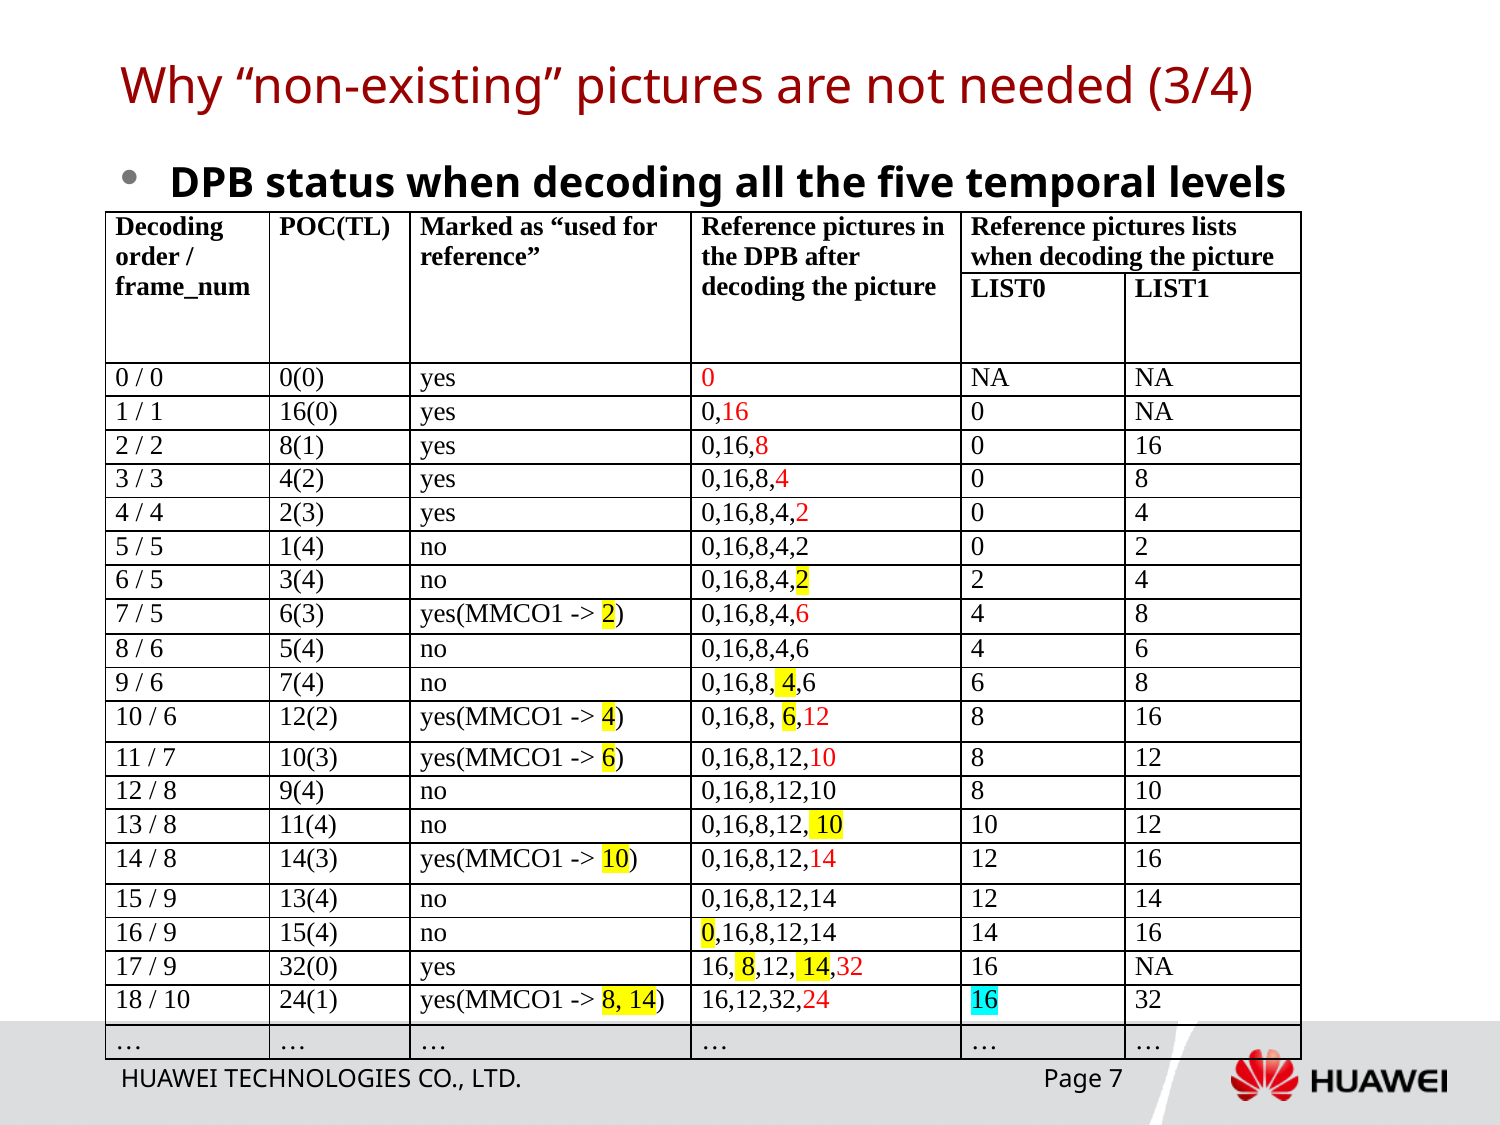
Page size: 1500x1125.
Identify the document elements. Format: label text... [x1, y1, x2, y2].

table_cell 12 [962, 885, 1124, 917]
table_header Marked as “used for reference” [411, 213, 690, 362]
table_cell … [692, 1026, 960, 1058]
table_cell 10(3) [270, 743, 409, 775]
table_cell 13 / 8 [106, 810, 269, 842]
table_cell 14 / 8 [106, 844, 269, 883]
table_header Decoding order / frame_num [106, 213, 269, 362]
table_cell 11(4) [270, 810, 409, 842]
table_cell 16 [1126, 431, 1300, 463]
table_cell … [270, 1026, 409, 1058]
table_cell 7 / 5 [106, 600, 269, 633]
table_cell 8(1) [270, 431, 409, 463]
table_cell 8 [1126, 465, 1300, 497]
table_cell NA [1126, 952, 1300, 984]
table_header Reference pictures lists when decoding the picture [962, 213, 1300, 272]
table_cell 0,16,8, 4,6 [692, 668, 960, 700]
table_cell 1(4) [270, 532, 409, 564]
table_cell yes(MMCO1 -> 4) [411, 702, 690, 741]
table_cell 0,16,8,4,2 [692, 566, 960, 598]
table_cell 15 / 9 [106, 885, 269, 917]
table_cell 4 / 4 [106, 498, 269, 530]
table_cell 16(0) [270, 397, 409, 429]
table_cell 16 [1126, 702, 1300, 741]
table_cell 8 [962, 743, 1124, 775]
table_cell 12(2) [270, 702, 409, 741]
title Why “non-existing” pictures are not needed (3/4) [106, 11, 1378, 128]
table_cell no [411, 532, 690, 564]
table_cell 8 [962, 702, 1124, 741]
table_cell 2 / 2 [106, 431, 269, 463]
table_cell 2 [1126, 532, 1300, 564]
table_cell 3 / 3 [106, 465, 269, 497]
table_cell 0 / 0 [106, 364, 269, 395]
table_cell NA [1126, 397, 1300, 429]
table_cell 32(0) [270, 952, 409, 984]
table_cell 16 [1126, 844, 1300, 883]
table_cell 12 / 8 [106, 777, 269, 808]
list DPB status when decoding all the five temporal levels [106, 128, 1409, 985]
table_cell 13(4) [270, 885, 409, 917]
table_cell 8 [1126, 668, 1300, 700]
table_cell yes(MMCO1 -> 6) [411, 743, 690, 775]
table_cell 0,16,8,4 [692, 465, 960, 497]
table_cell 10 / 6 [106, 702, 269, 741]
table_cell 4 [1126, 498, 1300, 530]
table_cell 5(4) [270, 635, 409, 667]
table_cell LIST0 [962, 274, 1124, 362]
table_cell 0,16,8, 6,12 [692, 702, 960, 741]
table_cell 0 [962, 465, 1124, 497]
table_cell 6 [962, 668, 1124, 700]
table_cell 6 / 5 [106, 566, 269, 598]
table_cell 16 [962, 986, 1124, 1024]
table_cell 10 [1126, 777, 1300, 808]
table_cell 0,16,8,4,6 [692, 600, 960, 633]
table_cell 0(0) [270, 364, 409, 395]
table_cell no [411, 635, 690, 667]
table_cell 6(3) [270, 600, 409, 633]
table_cell yes [411, 397, 690, 429]
table_cell 6 [1126, 635, 1300, 667]
table_cell 0 [692, 364, 960, 395]
table_cell 32 [1126, 986, 1300, 1024]
table_cell 0,16,8,4,2 [692, 532, 960, 564]
table_header POC(TL) [270, 213, 409, 362]
table_cell 0,16,8,12, 10 [692, 810, 960, 842]
table_cell 0,16,8,12,14 [692, 844, 960, 883]
table_cell 9 / 6 [106, 668, 269, 700]
table_cell 0 [962, 397, 1124, 429]
table_cell 14 [1126, 885, 1300, 917]
table_cell 18 / 10 [106, 986, 269, 1024]
table_cell yes [411, 431, 690, 463]
table_cell 8 [962, 777, 1124, 808]
table_cell 0,16,8,12,10 [692, 743, 960, 775]
table_cell yes(MMCO1 -> 8, 14) [411, 986, 690, 1024]
table_cell no [411, 668, 690, 700]
table_cell 12 [1126, 743, 1300, 775]
table_cell 12 [1126, 810, 1300, 842]
table_cell 0,16,8,12,14 [692, 918, 960, 950]
table_cell 4(2) [270, 465, 409, 497]
table_cell no [411, 810, 690, 842]
table_cell … [962, 1026, 1124, 1058]
table_cell NA [962, 364, 1124, 395]
table_header Reference pictures in the DPB after decoding the picture [692, 213, 960, 362]
table_cell 0 [962, 532, 1124, 564]
table_cell NA [1126, 364, 1300, 395]
table_cell 10 [962, 810, 1124, 842]
picture [0, 1021, 1500, 1125]
table_cell yes(MMCO1 -> 2) [411, 600, 690, 633]
table_cell 0 [962, 431, 1124, 463]
table_cell yes(MMCO1 -> 10) [411, 844, 690, 883]
table_cell yes [411, 498, 690, 530]
table_cell 24(1) [270, 986, 409, 1024]
table_cell 12 [962, 844, 1124, 883]
table_cell 7(4) [270, 668, 409, 700]
table_cell 15(4) [270, 918, 409, 950]
table_cell 16 [1126, 918, 1300, 950]
table_cell 16,12,32,24 [692, 986, 960, 1024]
table_cell 11 / 7 [106, 743, 269, 775]
table_cell 5 / 5 [106, 532, 269, 564]
table_cell 4 [962, 635, 1124, 667]
table_cell no [411, 885, 690, 917]
table_cell 2(3) [270, 498, 409, 530]
table_cell 16 / 9 [106, 918, 269, 950]
table_cell … [411, 1026, 690, 1058]
table_cell yes [411, 465, 690, 497]
table_cell 0 [962, 498, 1124, 530]
slide_number Page 7 [1043, 1064, 1388, 1125]
table_cell 2 [962, 566, 1124, 598]
table_cell yes [411, 364, 690, 395]
table_cell … [106, 1026, 269, 1058]
table_cell 16, 8,12, 14,32 [692, 952, 960, 984]
table_cell 3(4) [270, 566, 409, 598]
table_cell yes [411, 952, 690, 984]
table_cell … [1126, 1026, 1300, 1058]
table_cell 8 / 6 [106, 635, 269, 667]
table_cell 9(4) [270, 777, 409, 808]
table_cell no [411, 918, 690, 950]
table_cell 4 [1126, 566, 1300, 598]
table_cell 14(3) [270, 844, 409, 883]
table_cell 14 [962, 918, 1124, 950]
table_cell 8 [1126, 600, 1300, 633]
table_cell 1 / 1 [106, 397, 269, 429]
table_cell 0,16,8,4,6 [692, 635, 960, 667]
table_cell 0,16,8,4,2 [692, 498, 960, 530]
table_cell no [411, 777, 690, 808]
table_cell 0,16 [692, 397, 960, 429]
table_cell no [411, 566, 690, 598]
table_cell 0,16,8,12,14 [692, 885, 960, 917]
table_cell 0,16,8,12,10 [692, 777, 960, 808]
table_cell 17 / 9 [106, 952, 269, 984]
table_cell 16 [962, 952, 1124, 984]
table_cell LIST1 [1126, 274, 1300, 362]
table_cell 0,16,8 [692, 431, 960, 463]
table_cell 4 [962, 600, 1124, 633]
